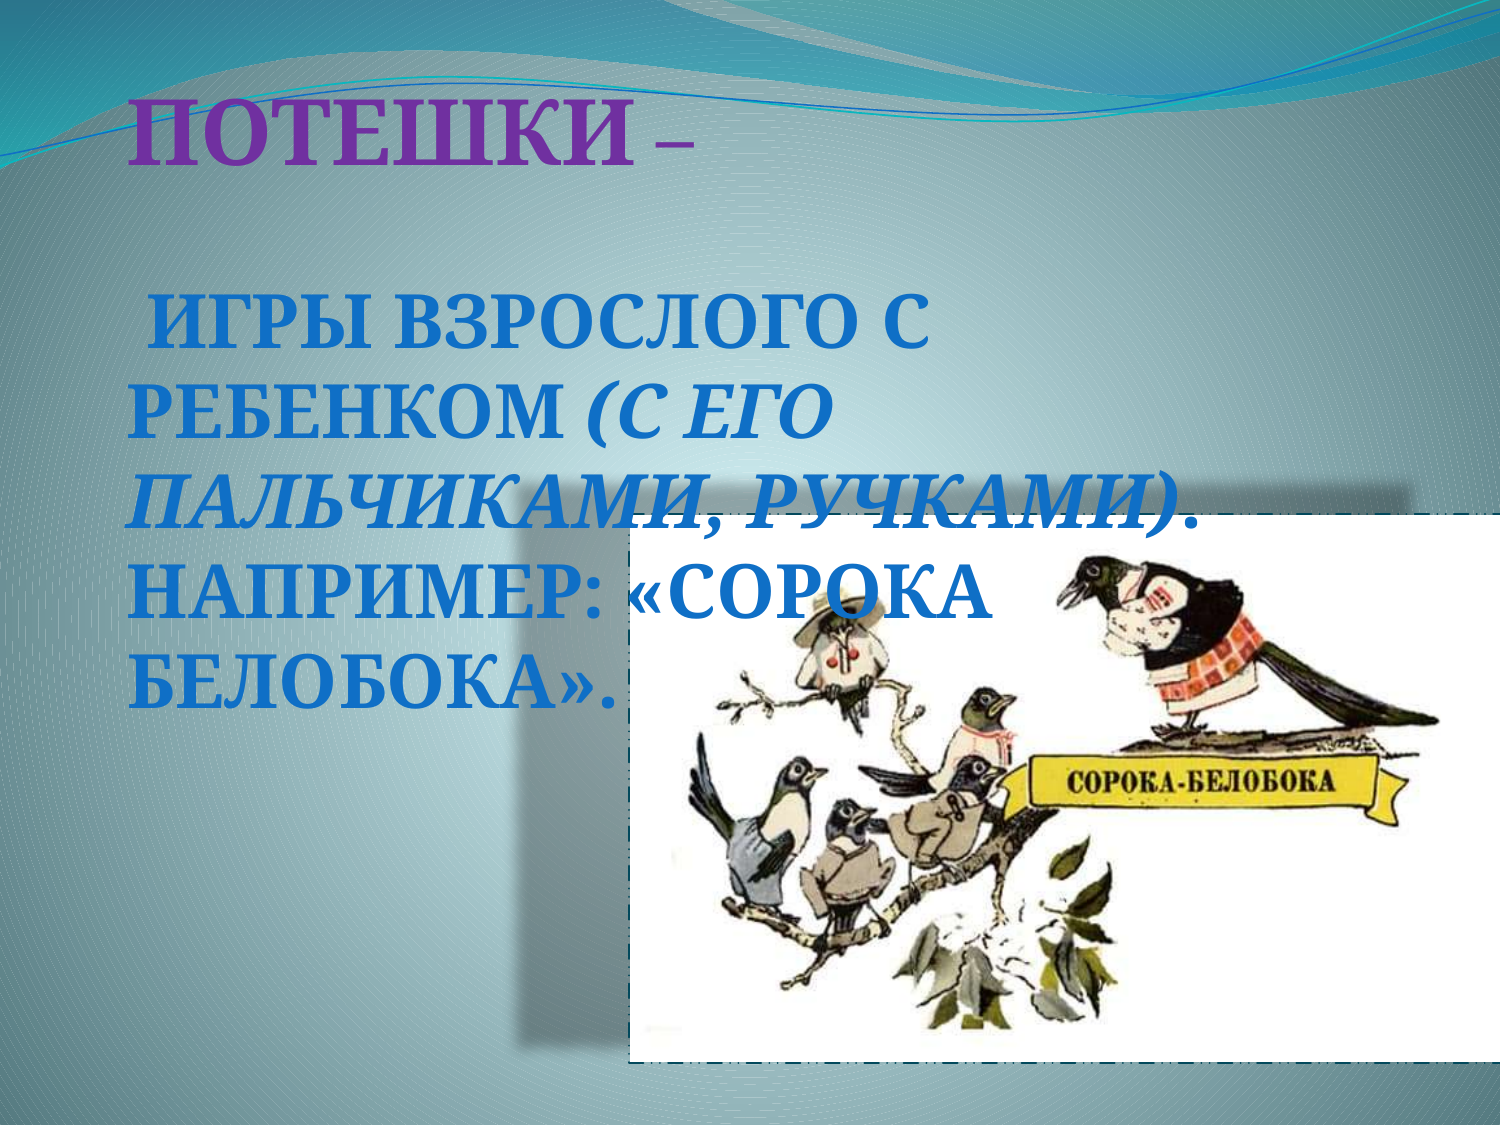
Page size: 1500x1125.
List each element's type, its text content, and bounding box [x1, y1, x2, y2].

text_box Потешки – игры взрослого с ребенком (с его пальчиками, ручками). Например: «Сорока белобока». [112, 66, 1424, 731]
picture [630, 514, 1500, 1062]
